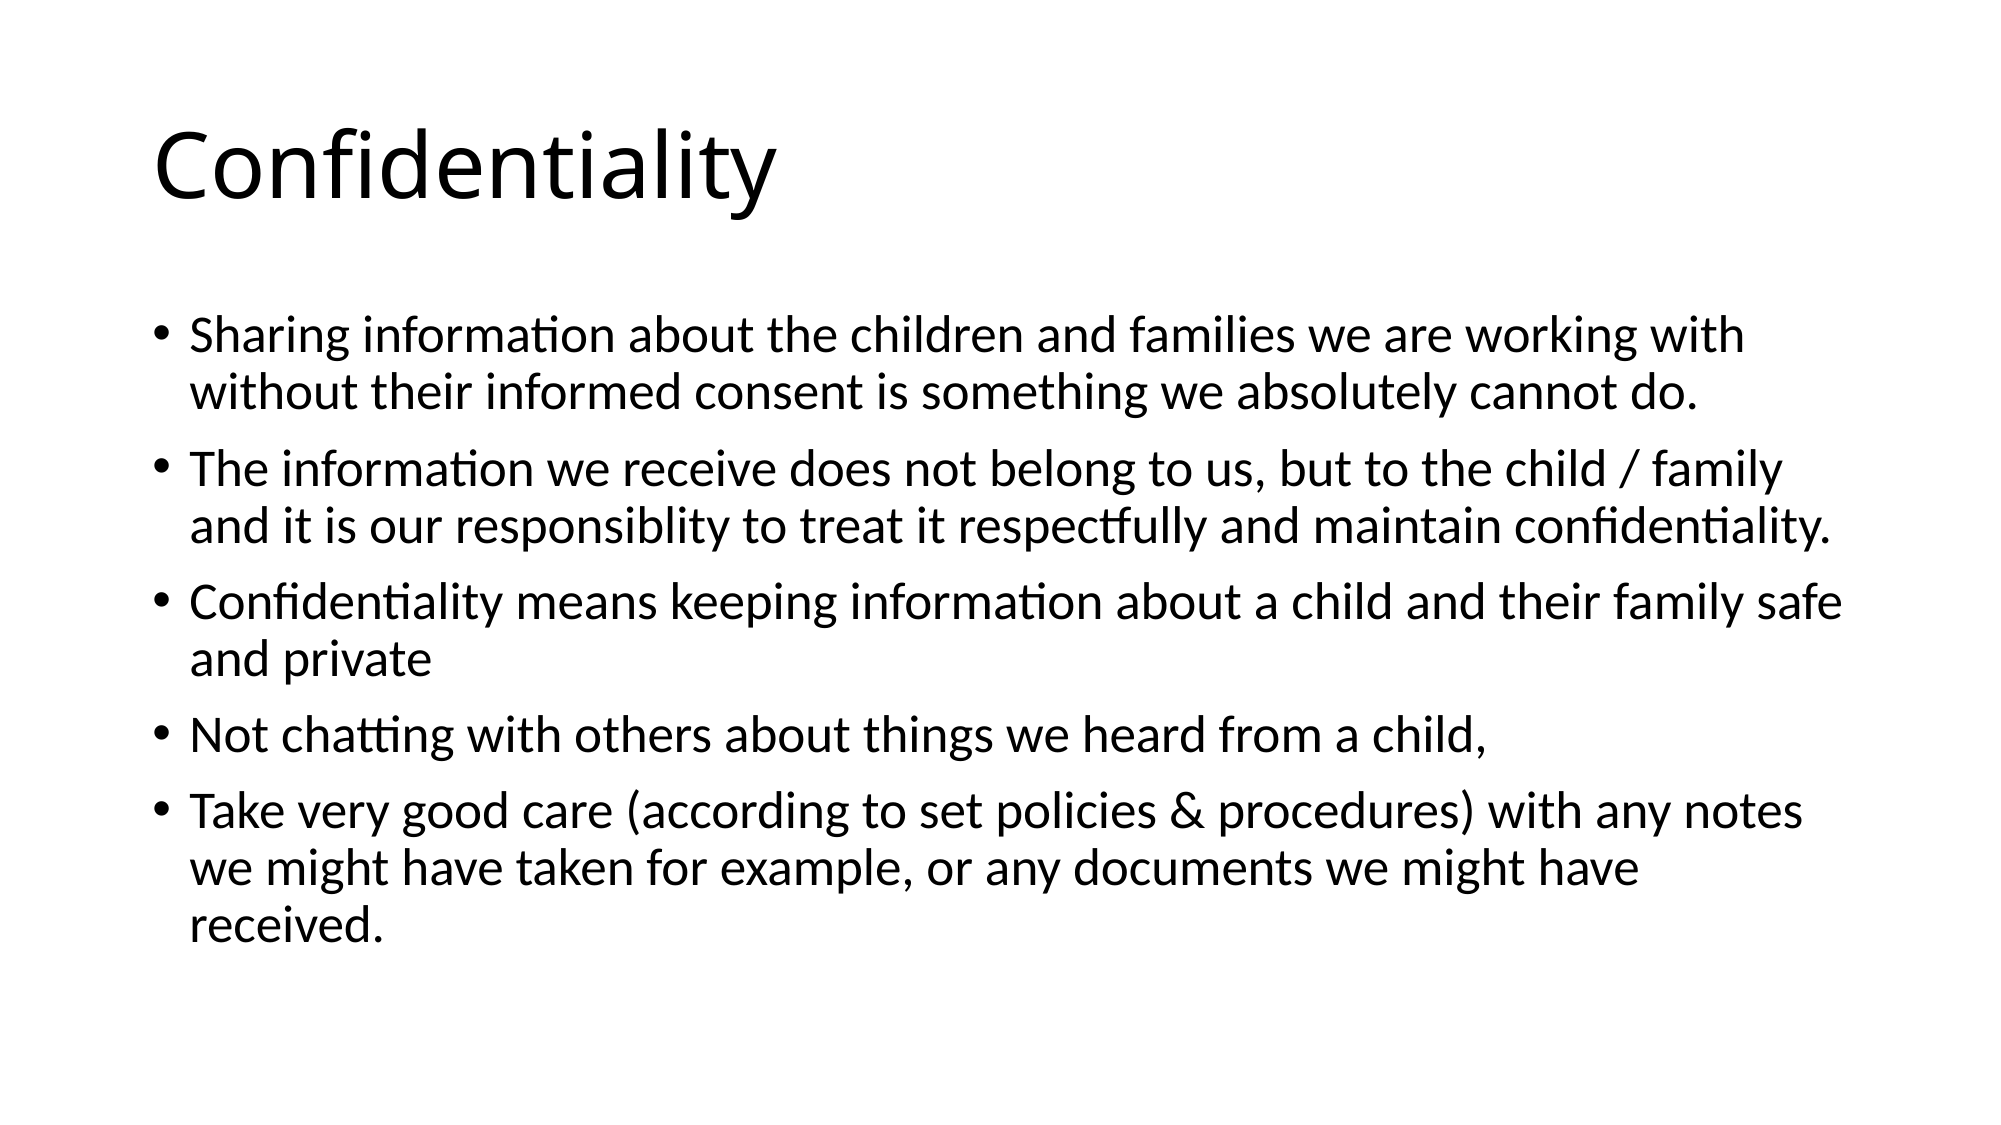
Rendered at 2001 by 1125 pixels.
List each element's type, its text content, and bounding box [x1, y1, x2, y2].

list Sharing information about the children and families we are working with without their informed consent is something we absolutely cannot do. The information we receive does not belong to us, but to the child / family and it is our responsiblity to treat it respectfully and maintain confidentiality. Confidentiality means keeping information about a child and their family safe and private Not chatting with others about things we heard from a child, Take very good care (according to set policies & procedures) with any notes we might have taken for example, or any documents we might have received. [137, 299, 1863, 1014]
title Confidentiality [137, 59, 1863, 278]
